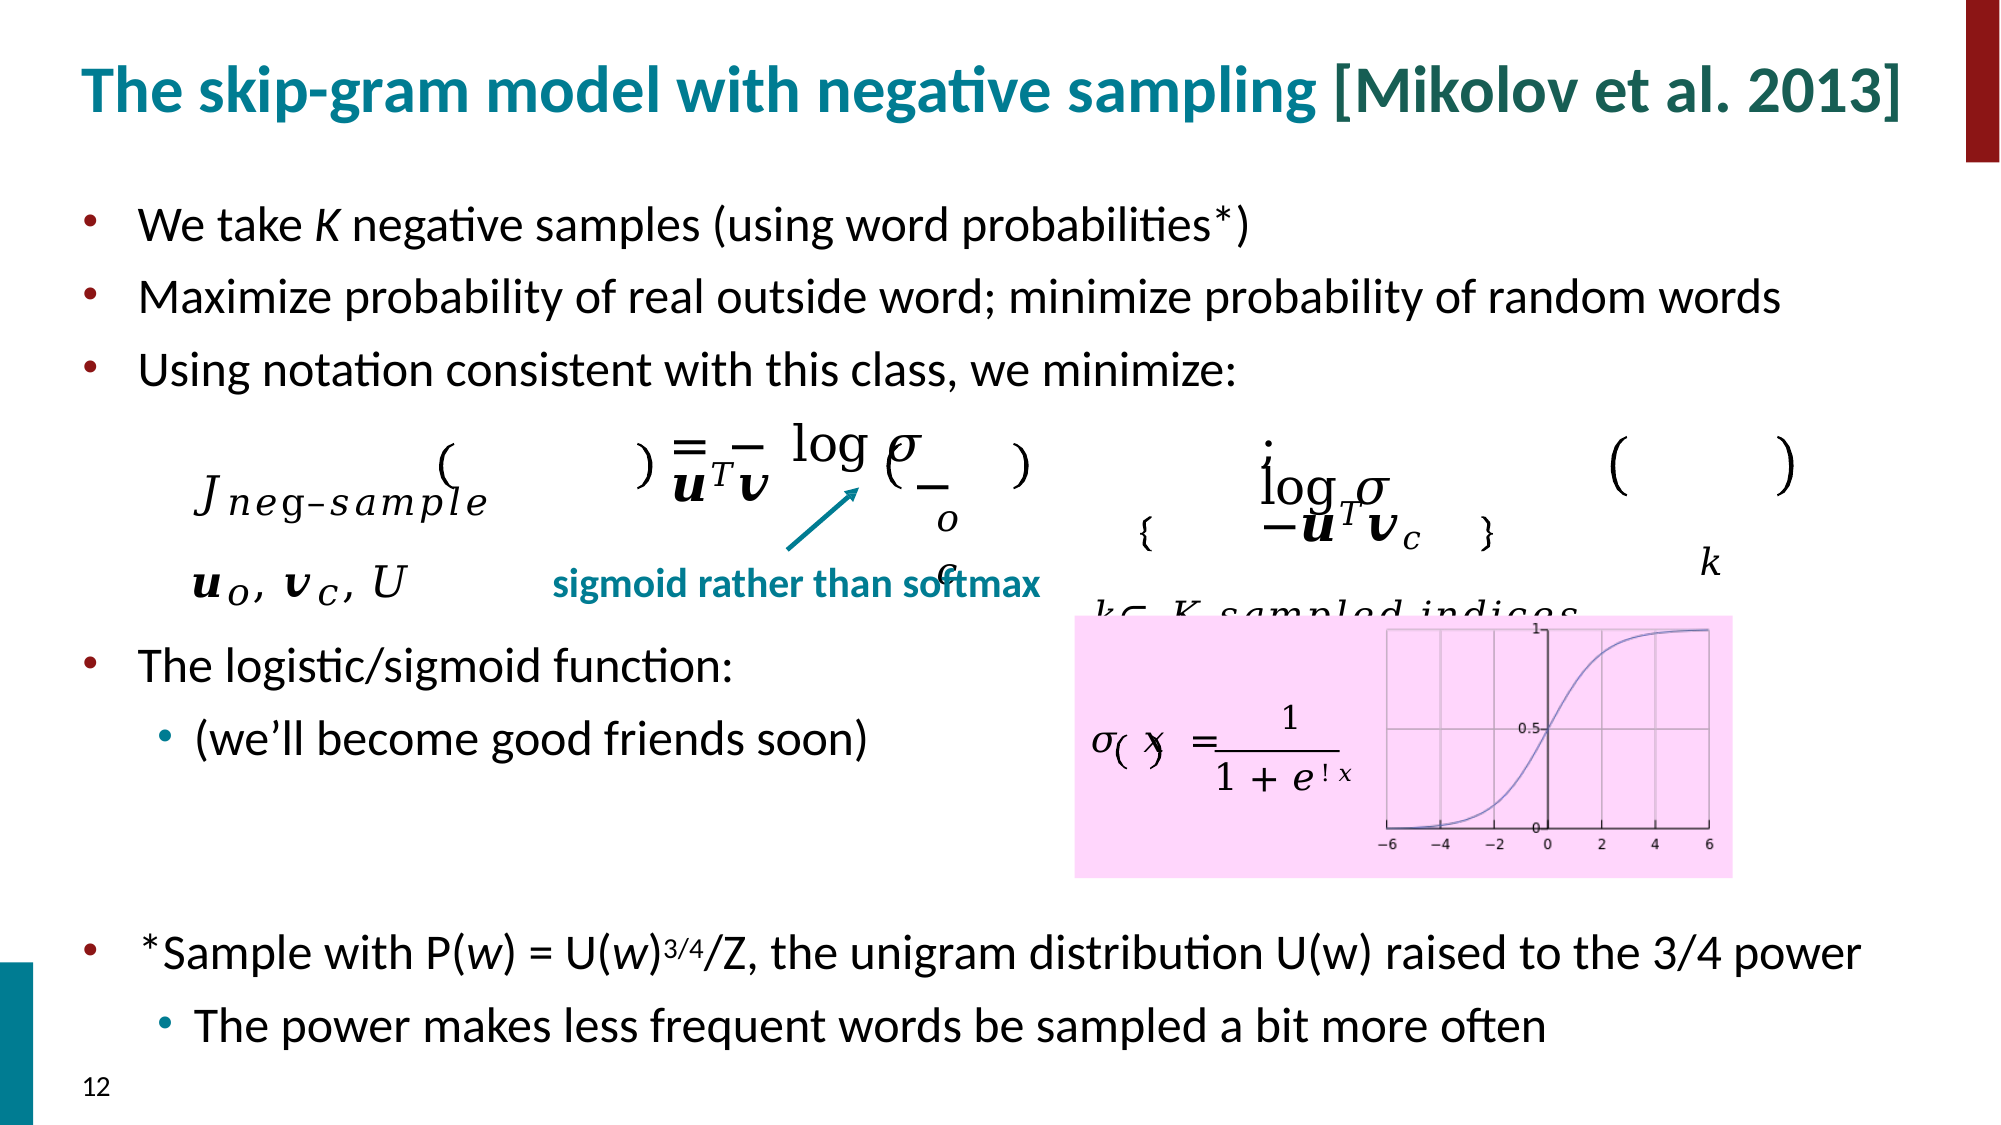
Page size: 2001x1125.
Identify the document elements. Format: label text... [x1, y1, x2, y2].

text_box *Sample with P(w) = U(w)3/4/Z, the unigram distribution U(w) raised to the 3/4 power The power makes less frequent words be sampled a bit more often [75, 904, 1877, 1053]
text_box 𝐽𝑛𝑒g–𝑠𝑎𝑚𝑝𝑙𝑒 𝒖𝑜, 𝒗𝑐, 𝑈 [184, 438, 642, 530]
text_box = − log 𝜎 𝒖𝑇𝒗 − 𝑜 𝑐 [660, 428, 1084, 592]
text_box We take K negative samples (using word probabilities*) Maximize probability of real outside word; minimize probability of random words Using notation consistent with this class, we minimize: [79, 176, 1791, 397]
slide_number 10 [75, 1067, 120, 1125]
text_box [1074, 615, 1734, 879]
text_box [785, 487, 860, 552]
text_box [1784, 439, 1794, 493]
title The skip-gram model with negative sampling [Mikolov et al. 2013] [79, 4, 1921, 234]
text_box [642, 444, 653, 488]
text_box sigmoid rather than softmax The logistic/sigmoid function: (we’ll become good friends soon) [79, 530, 1045, 766]
text_box ; log 𝜎 −𝒖𝑇𝒗𝑐 𝑘 𝑘∈ 𝐾 𝑠𝑎𝑚𝑝𝑙𝑒𝑑 𝑖𝑛𝑑𝑖𝑐𝑒𝑠 [1084, 428, 1784, 636]
picture [1363, 615, 1734, 862]
